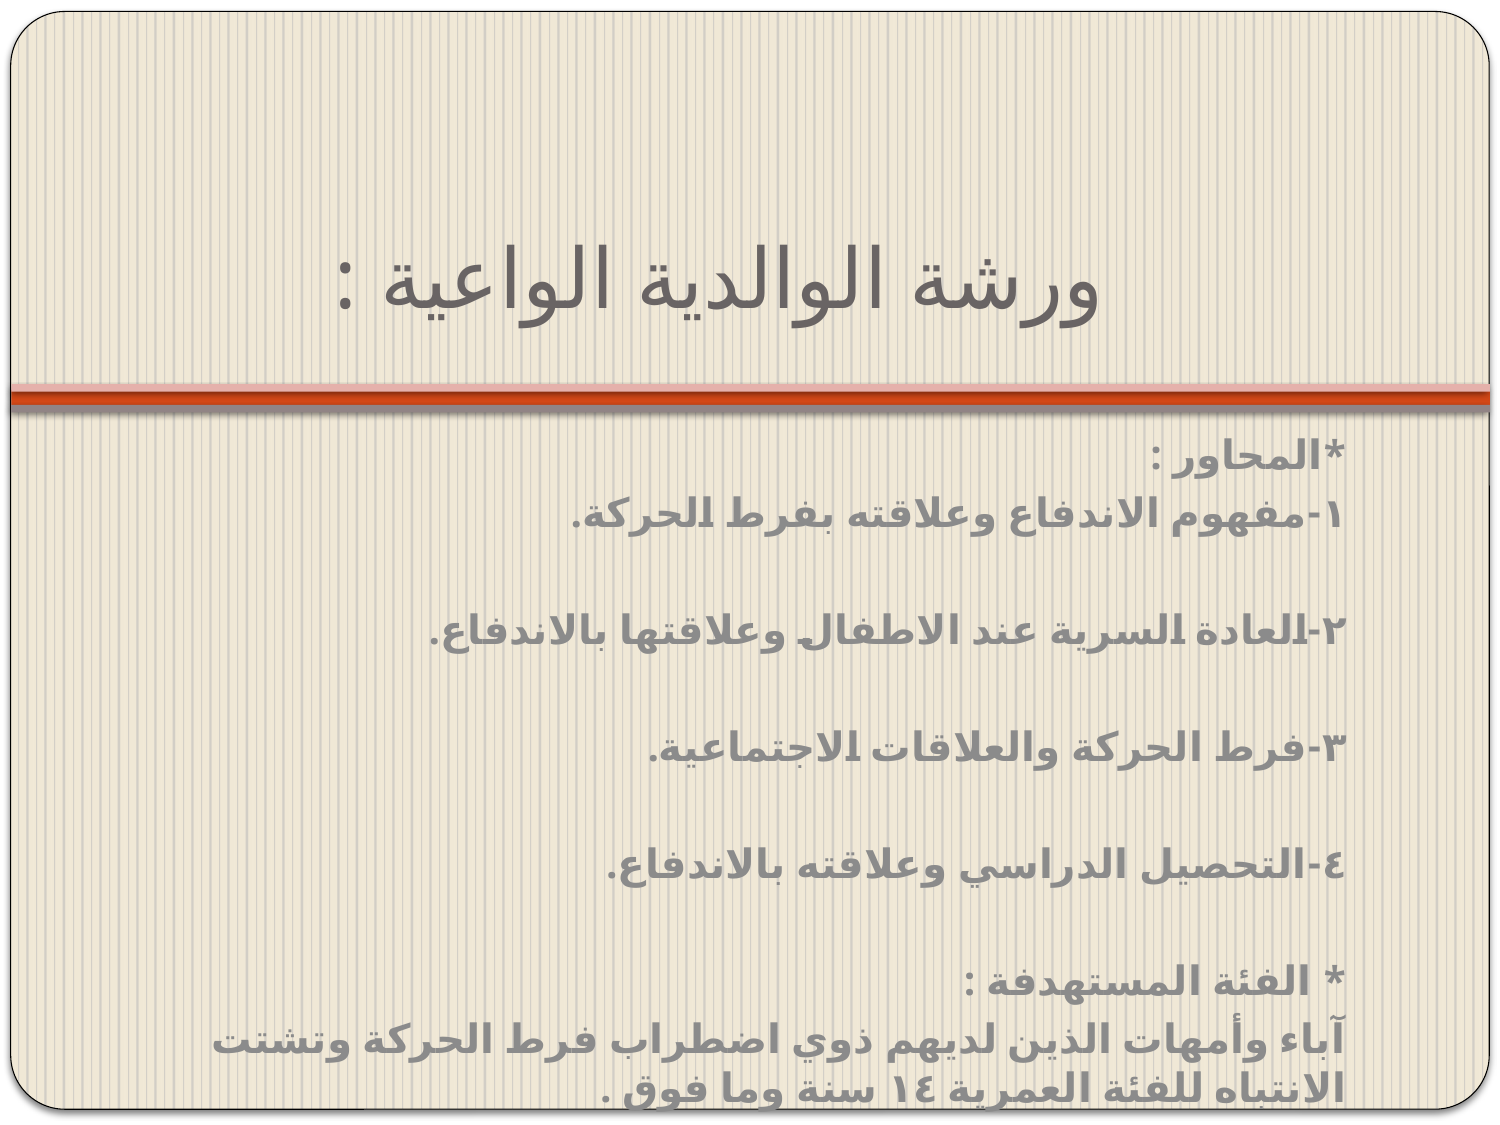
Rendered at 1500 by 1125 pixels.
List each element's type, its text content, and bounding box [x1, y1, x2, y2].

title ورشة الوالدية الواعية : [82, 117, 1357, 341]
list *المحاور : ١-مفهوم الاندفاع وعلاقته بفرط الحركة. ٢-العادة السرية عند الاطفال وعلاقتها بالاندفاع. ٣-فرط الحركة والعلاقات الاجتماعية. ٤-التحصيل الدراسي وعلاقته بالاندفاع. * الفئة المستهدفة : آباء وأمهات الذين لديهم ذوي اضطراب فرط الحركة وتشتت الانتباه للفئة العمرية ١٤ سنة وما فوق . [86, 363, 1362, 1125]
